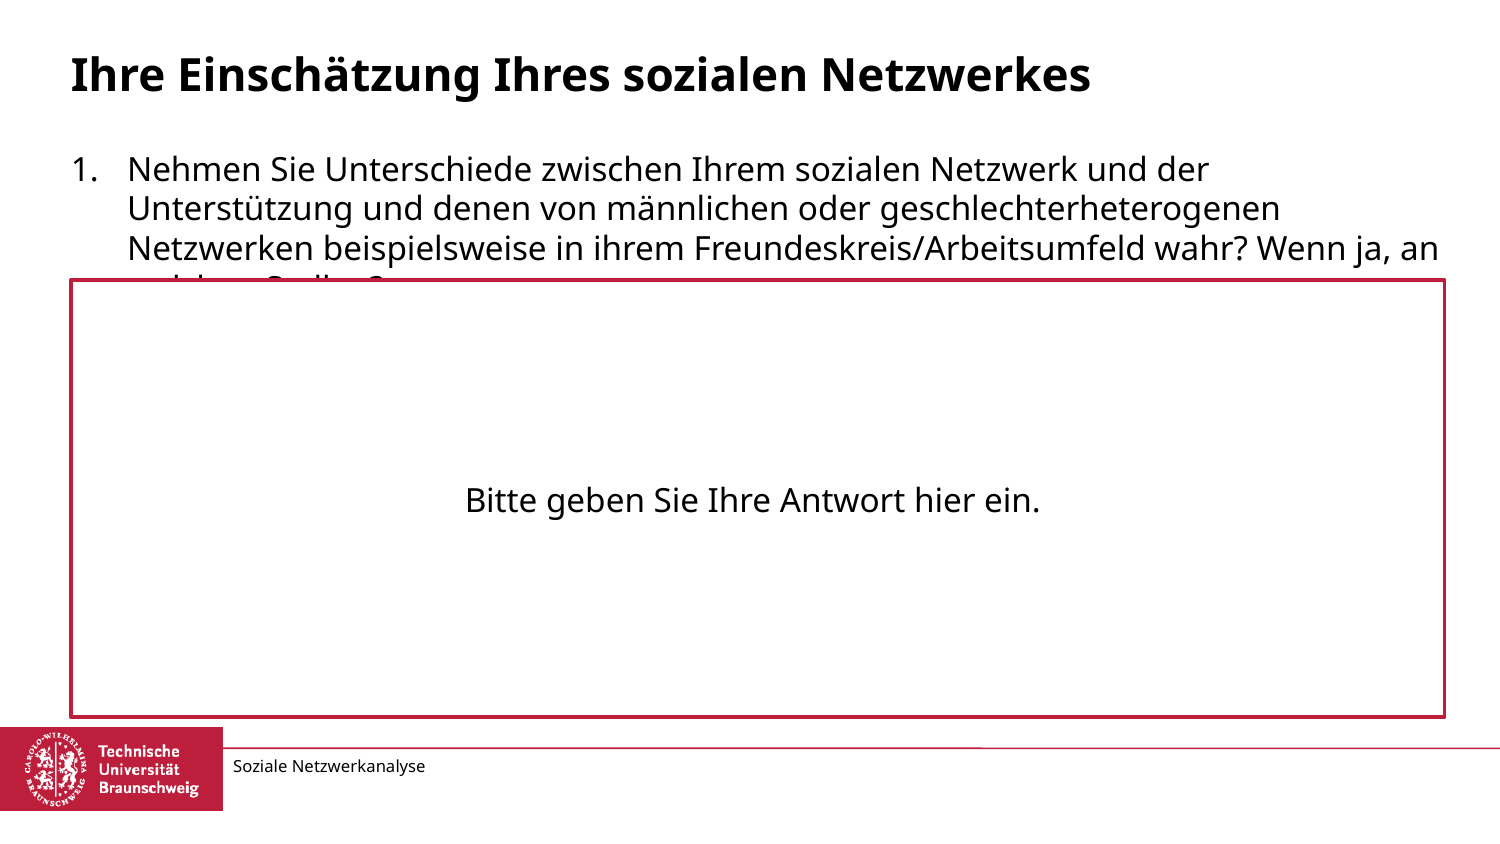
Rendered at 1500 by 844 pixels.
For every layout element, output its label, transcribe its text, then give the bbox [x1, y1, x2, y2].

title Ihre Einschätzung Ihres sozialen Netzwerkes [70, 13, 1445, 102]
list Nehmen Sie Unterschiede zwischen Ihrem sozialen Netzwerk und der Unterstützung und denen von männlichen oder geschlechterheterogenen Netzwerken beispielsweise in ihrem Freundeskreis/Arbeitsumfeld wahr? Wenn ja, an welchen Stellen? [70, 147, 1445, 279]
text_box Bitte geben Sie Ihre Antwort hier ein. [69, 279, 1446, 719]
picture [0, 727, 223, 811]
